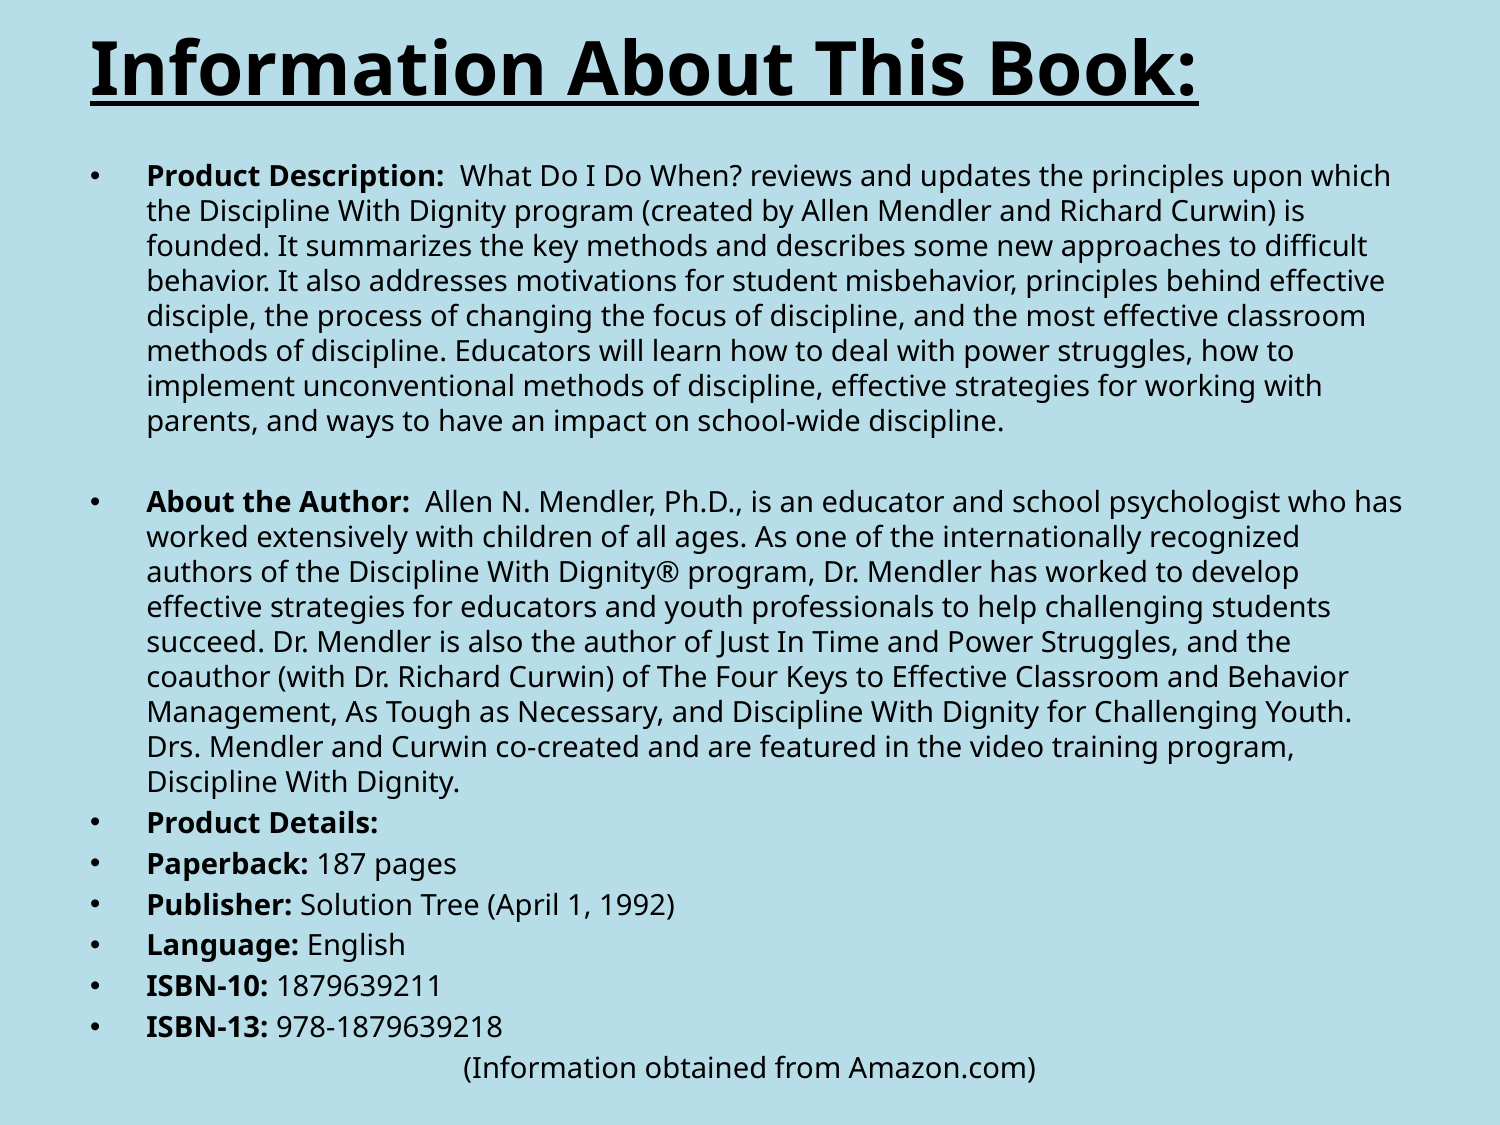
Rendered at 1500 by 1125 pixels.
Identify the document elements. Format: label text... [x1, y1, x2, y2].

list Product Description: What Do I Do When? reviews and updates the principles upon which the Discipline With Dignity program (created by Allen Mendler and Richard Curwin) is founded. It summarizes the key methods and describes some new approaches to difficult behavior. It also addresses motivations for student misbehavior, principles behind effective disciple, the process of changing the focus of discipline, and the most effective classroom methods of discipline. Educators will learn how to deal with power struggles, how to implement unconventional methods of discipline, effective strategies for working with parents, and ways to have an impact on school-wide discipline. About the Author: Allen N. Mendler, Ph.D., is an educator and school psychologist who has worked extensively with children of all ages. As one of the internationally recognized authors of the Discipline With Dignity® program, Dr. Mendler has worked to develop effective strategies for educators and youth professionals to help challenging students succeed. Dr. Mendler is also the author of Just In Time and Power Struggles, and the coauthor (with Dr. Richard Curwin) of The Four Keys to Effective Classroom and Behavior Management, As Tough as Necessary, and Discipline With Dignity for Challenging Youth. Drs. Mendler and Curwin co-created and are featured in the video training program, Discipline With Dignity. Product Details: Paperback: 187 pages Publisher: Solution Tree (April 1, 1992) Language: English ISBN-10: 1879639211 ISBN-13: 978-1879639218 (Information obtained from Amazon.com) [75, 149, 1425, 1125]
title Information About This Book: [75, 0, 1425, 130]
